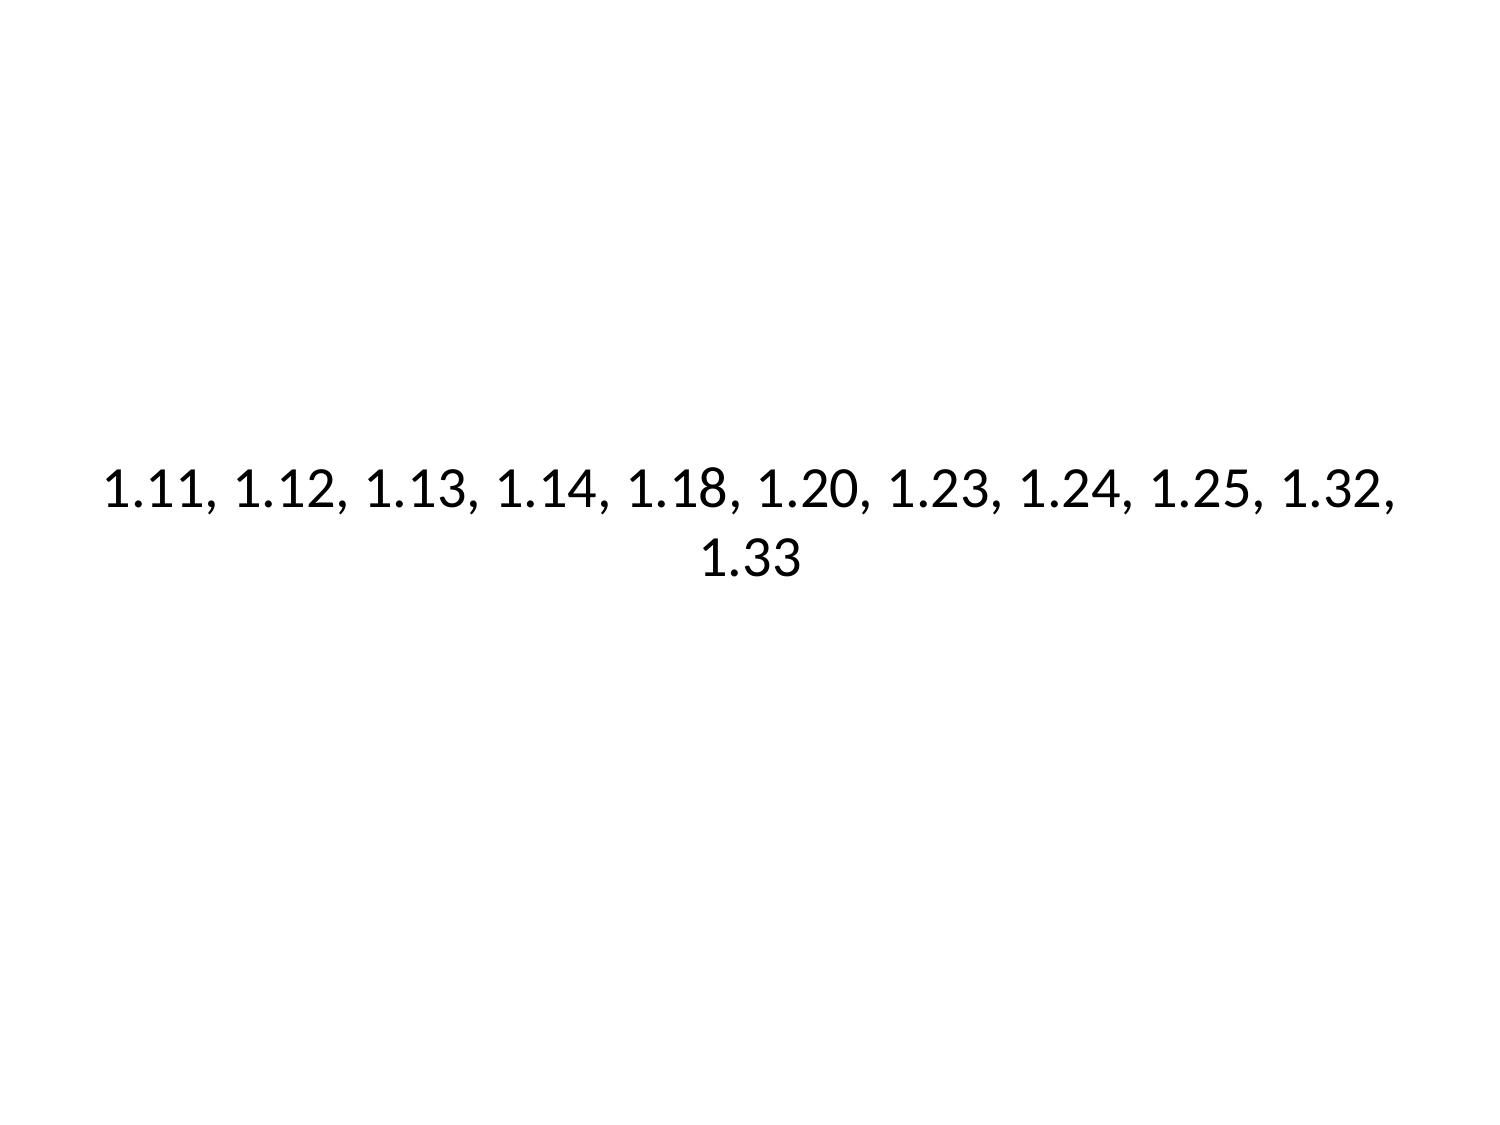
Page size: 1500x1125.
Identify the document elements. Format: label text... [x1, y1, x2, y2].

title 1.11, 1.12, 1.13, 1.14, 1.18, 1.20, 1.23, 1.24, 1.25, 1.32, 1.33 [75, 425, 1425, 613]
